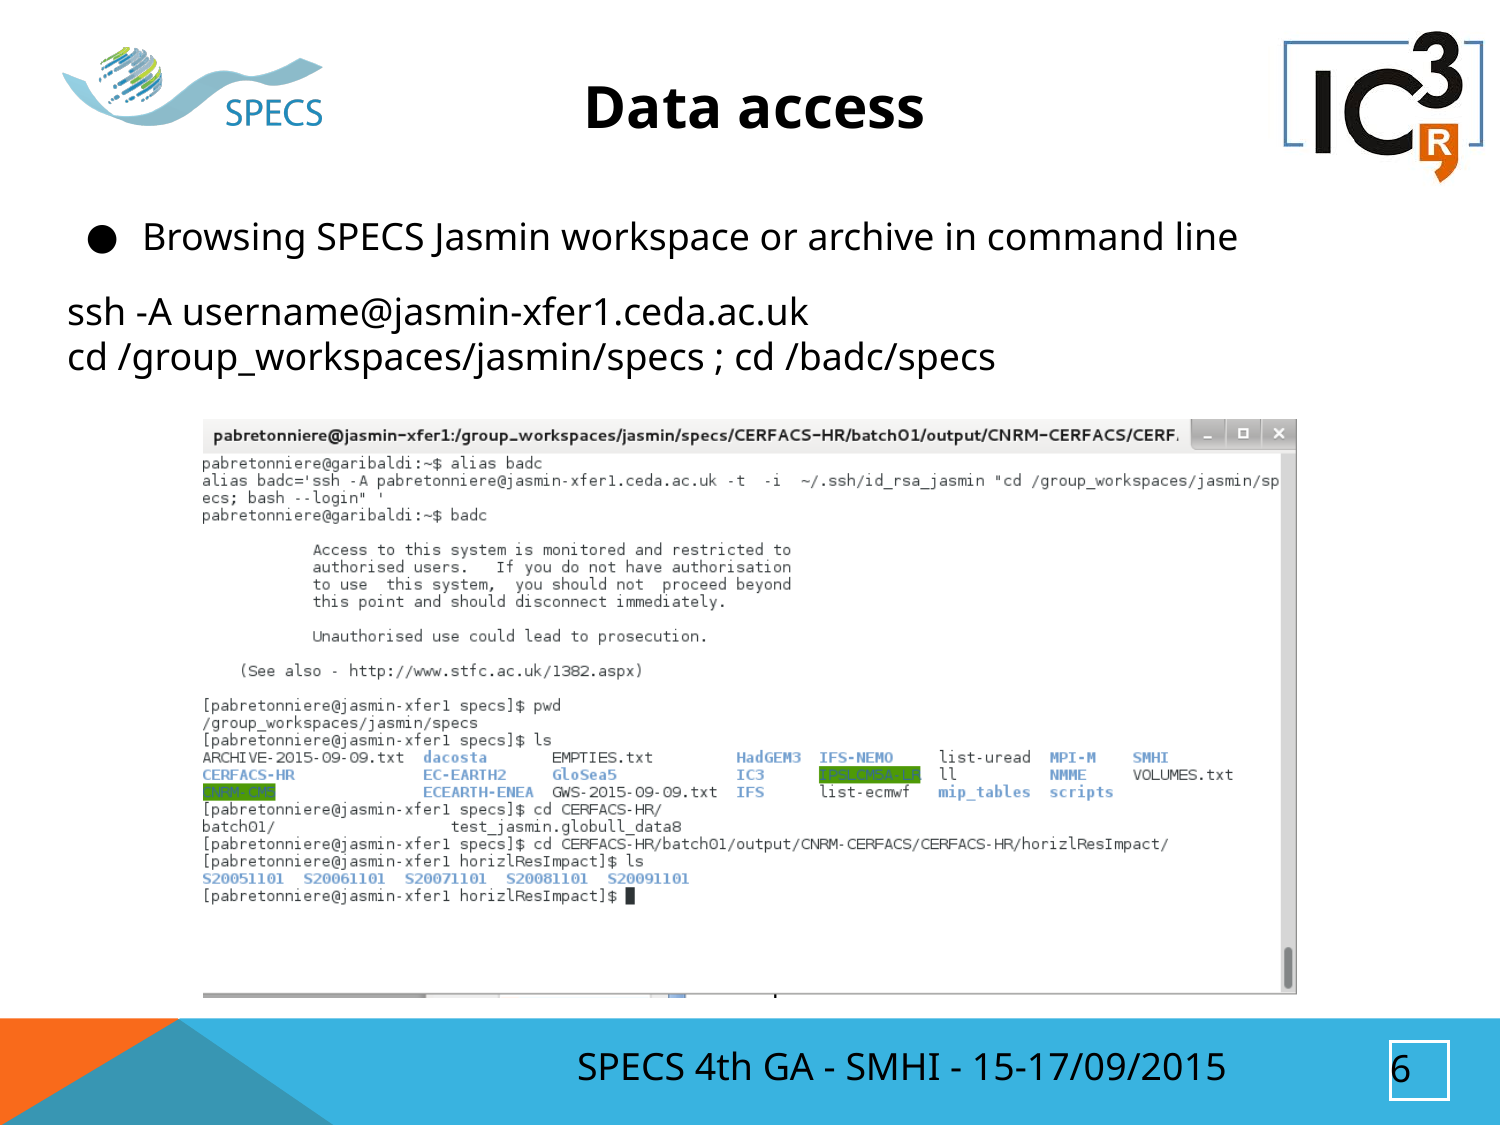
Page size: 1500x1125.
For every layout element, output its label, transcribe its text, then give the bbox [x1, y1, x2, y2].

title Data access [109, 59, 1262, 108]
text_box Browsing SPECS Jasmin workspace or archive in command line ssh -A username@jasmin-xfer1.ceda.ac.uk cd /group_workspaces/jasmin/specs ; cd /badc/specs [52, 108, 1458, 913]
slide_number ‹#› [1389, 1040, 1450, 1101]
footer SPECS 4th GA - SMHI - 15-17/09/2015 [577, 1035, 1352, 1096]
picture [203, 419, 1297, 998]
picture [55, 41, 336, 108]
picture [1267, 0, 1500, 203]
